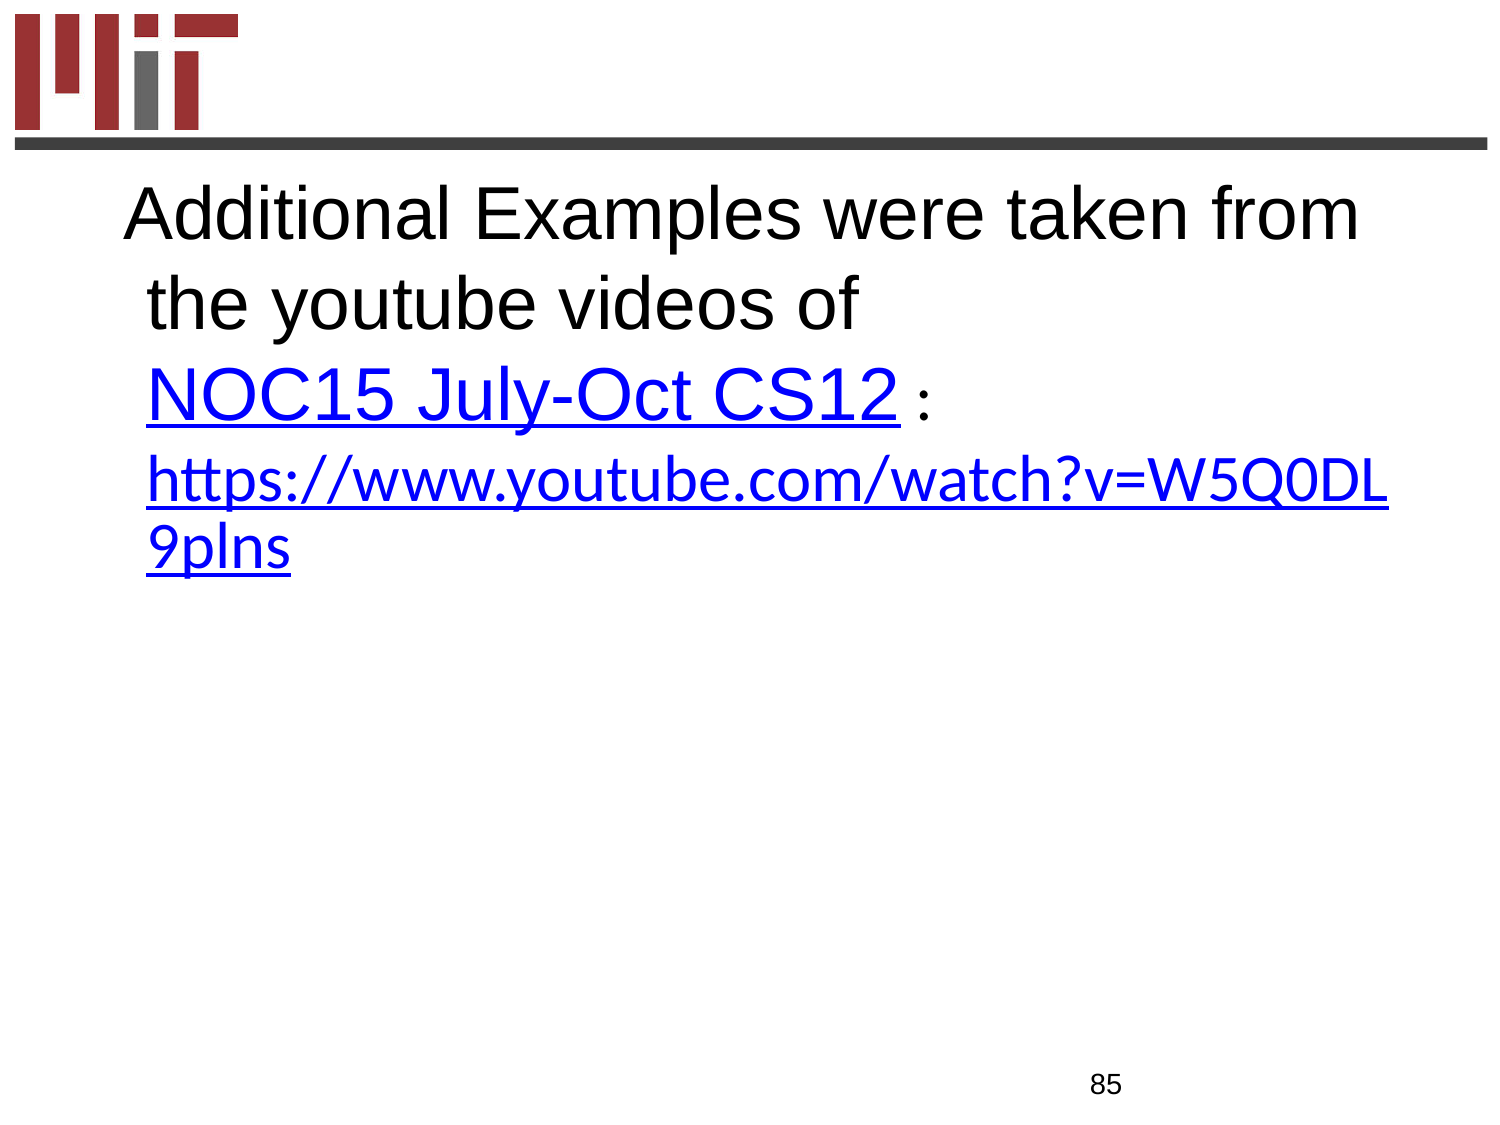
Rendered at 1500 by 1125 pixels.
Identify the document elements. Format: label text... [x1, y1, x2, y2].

list Additional Examples were taken from the youtube videos of NOC15 July-Oct CS12 : https://www.youtube.com/watch?v=W5Q0DL9plns [75, 149, 1425, 1037]
picture [15, 14, 238, 130]
slide_number 85 [1074, 1052, 1425, 1113]
